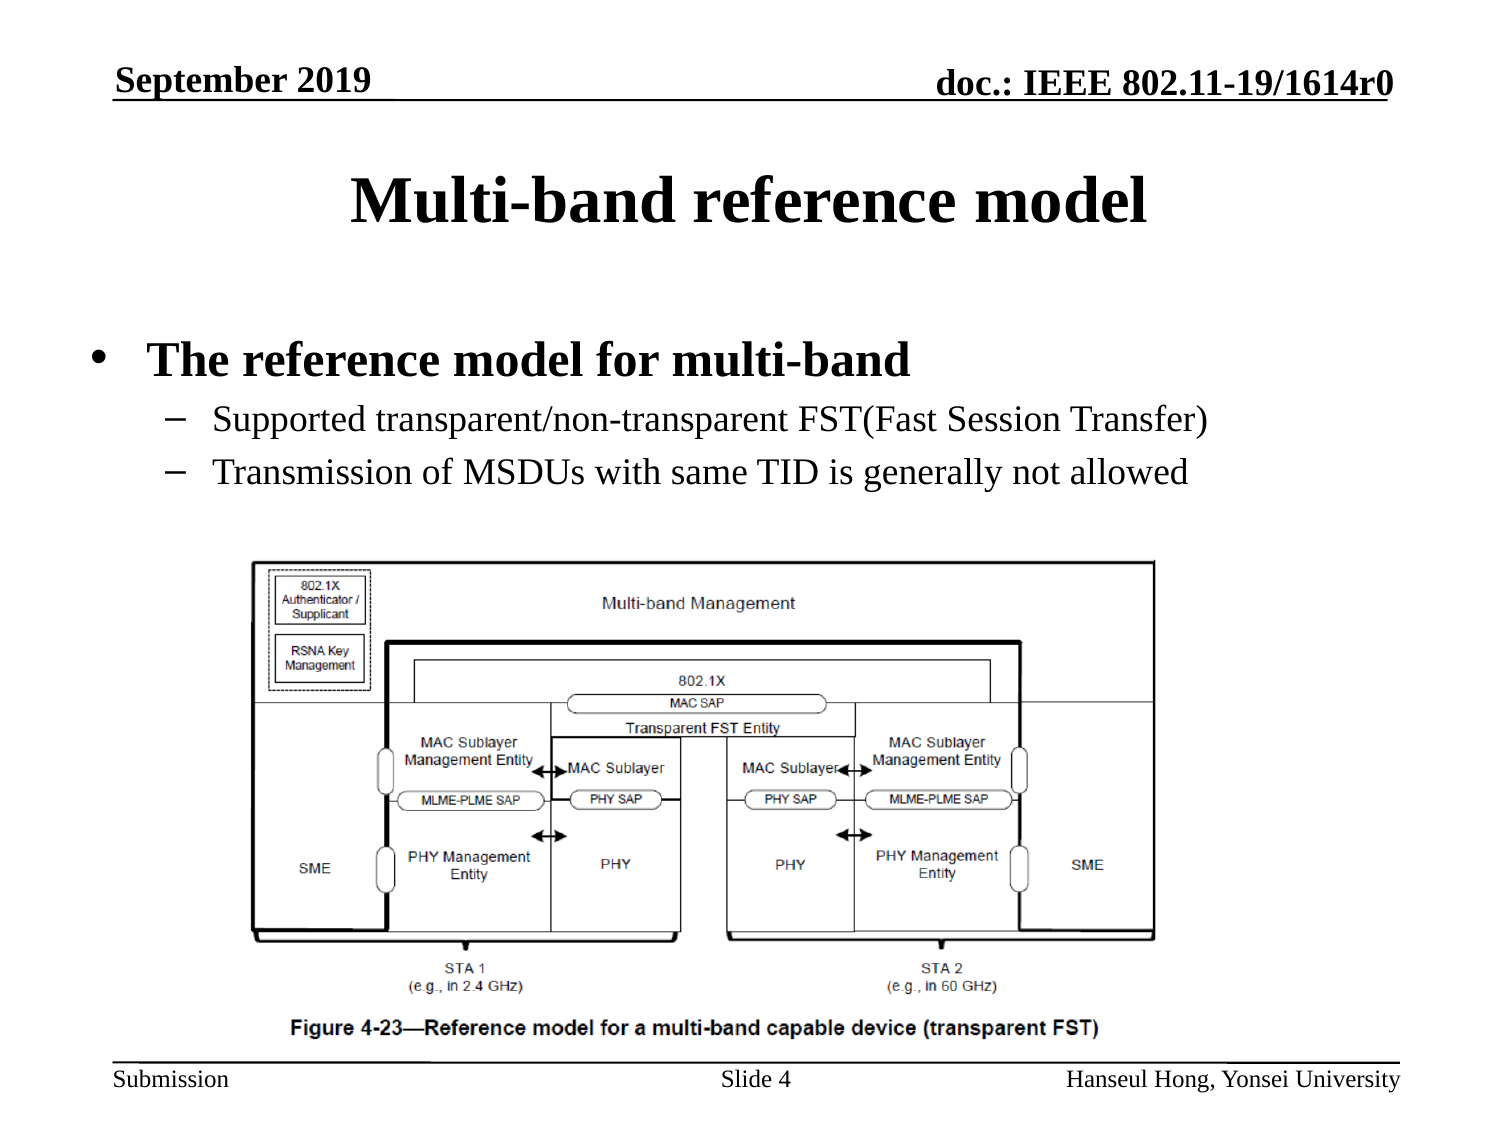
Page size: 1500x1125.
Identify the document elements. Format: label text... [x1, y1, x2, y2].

list The reference model for multi-band Supported transparent/non-transparent FST(Fast Session Transfer) Transmission of MSDUs with same TID is generally not allowed [74, 318, 1426, 1062]
picture [241, 550, 1188, 1044]
title Multi-band reference model [74, 101, 1426, 290]
